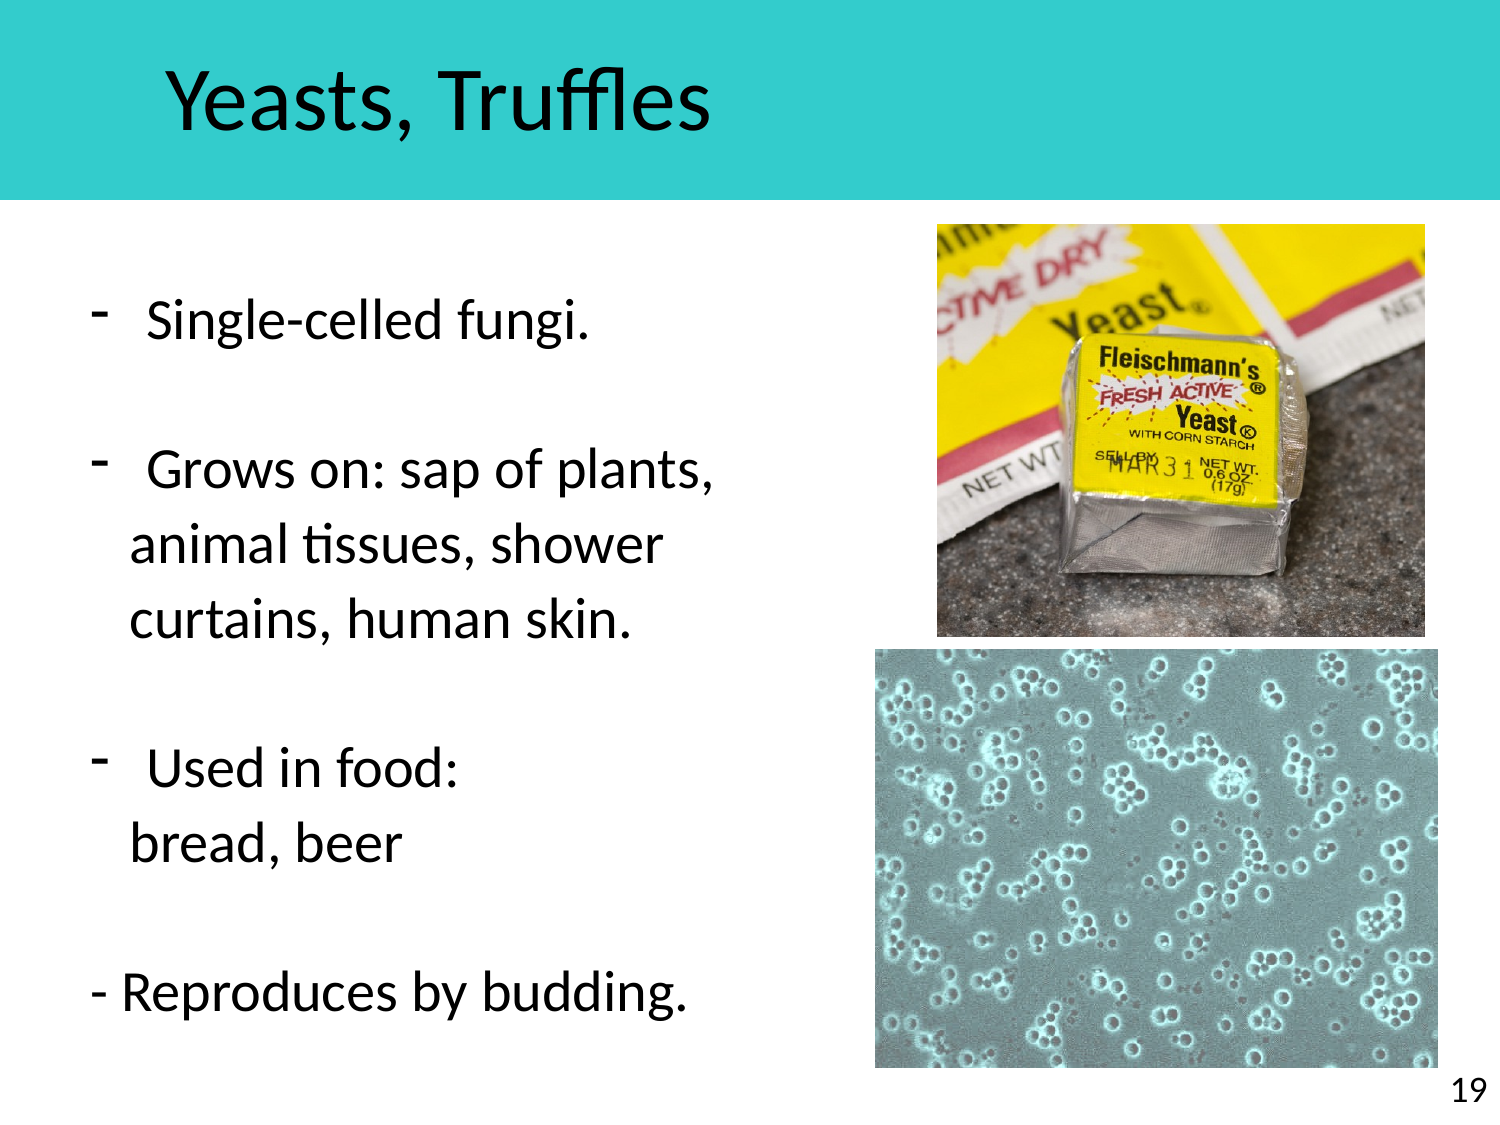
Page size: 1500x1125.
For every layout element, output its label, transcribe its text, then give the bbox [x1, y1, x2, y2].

title Yeasts, Truffles [150, 0, 1500, 188]
text_box [0, 0, 1500, 200]
picture [937, 224, 1426, 638]
text_box 19 [1437, 1049, 1500, 1125]
picture [874, 649, 1438, 1068]
list Single-celled fungi. Grows on: sap of plants, animal tissues, shower curtains, human skin. Used in food: bread, beer - Reproduces by budding. [75, 200, 1425, 1075]
